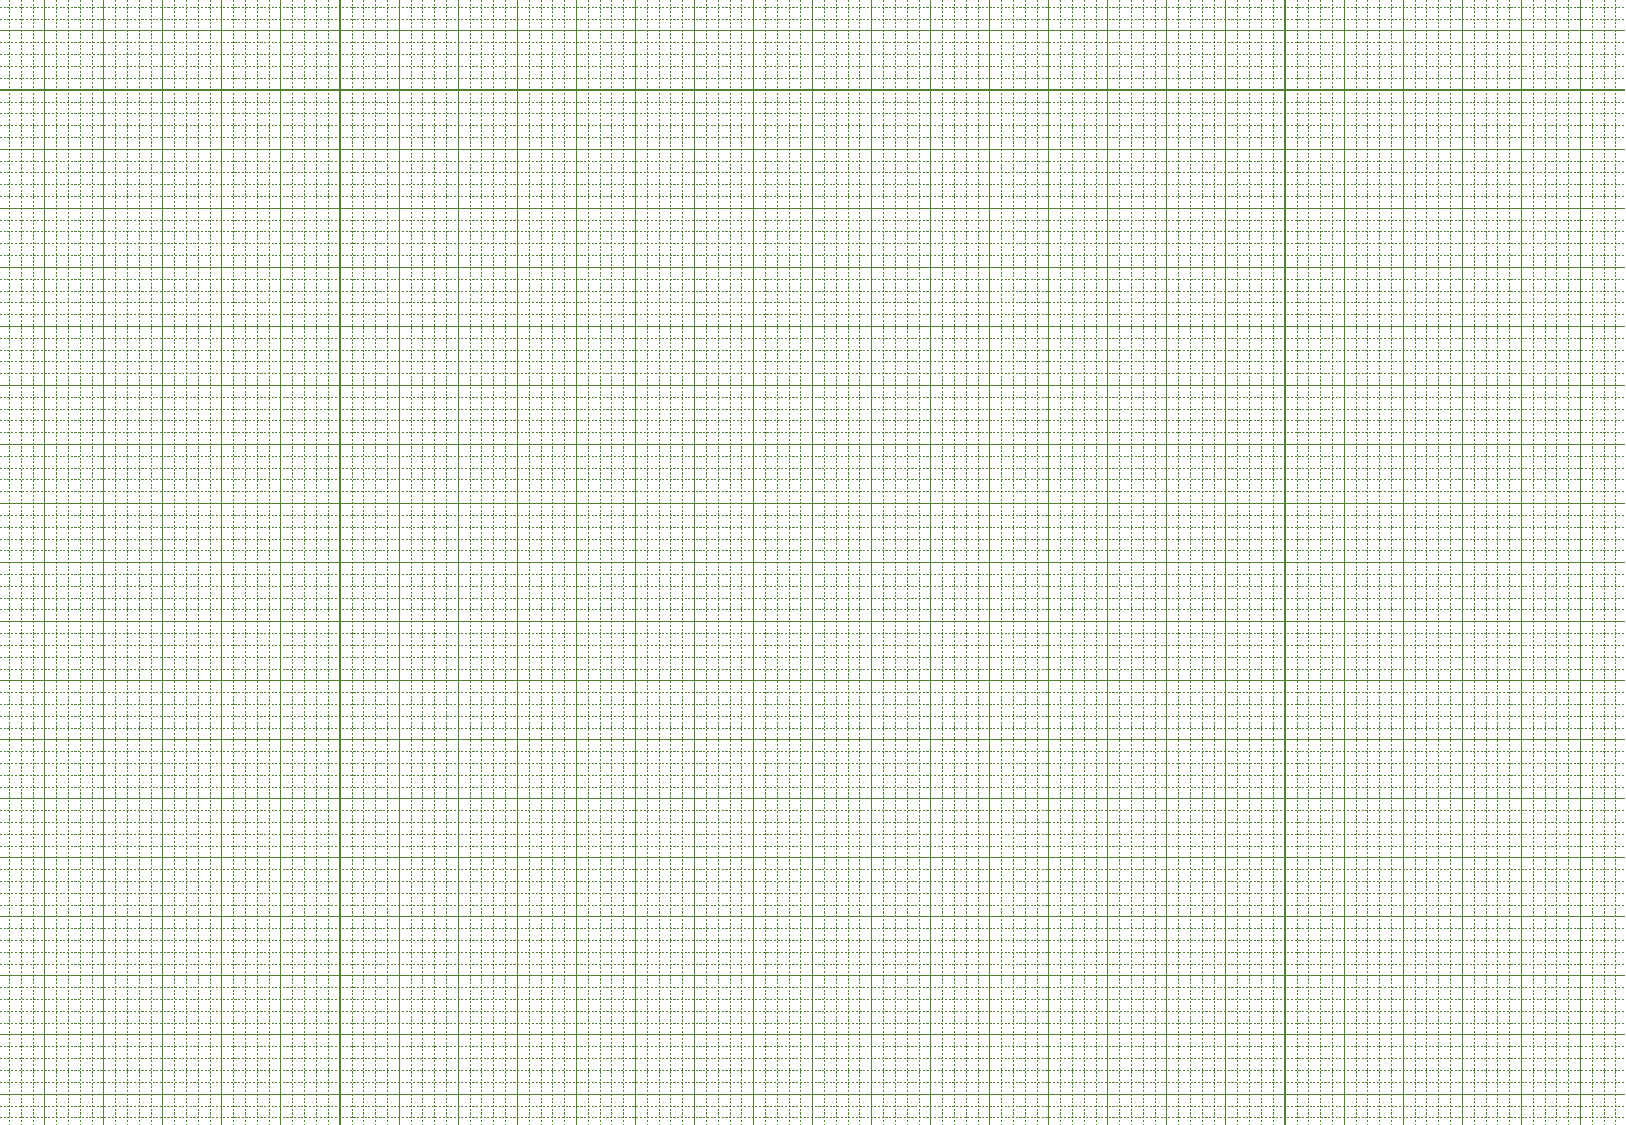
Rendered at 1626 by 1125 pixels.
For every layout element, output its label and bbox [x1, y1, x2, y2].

text_box [0, 0, 1625, 1125]
